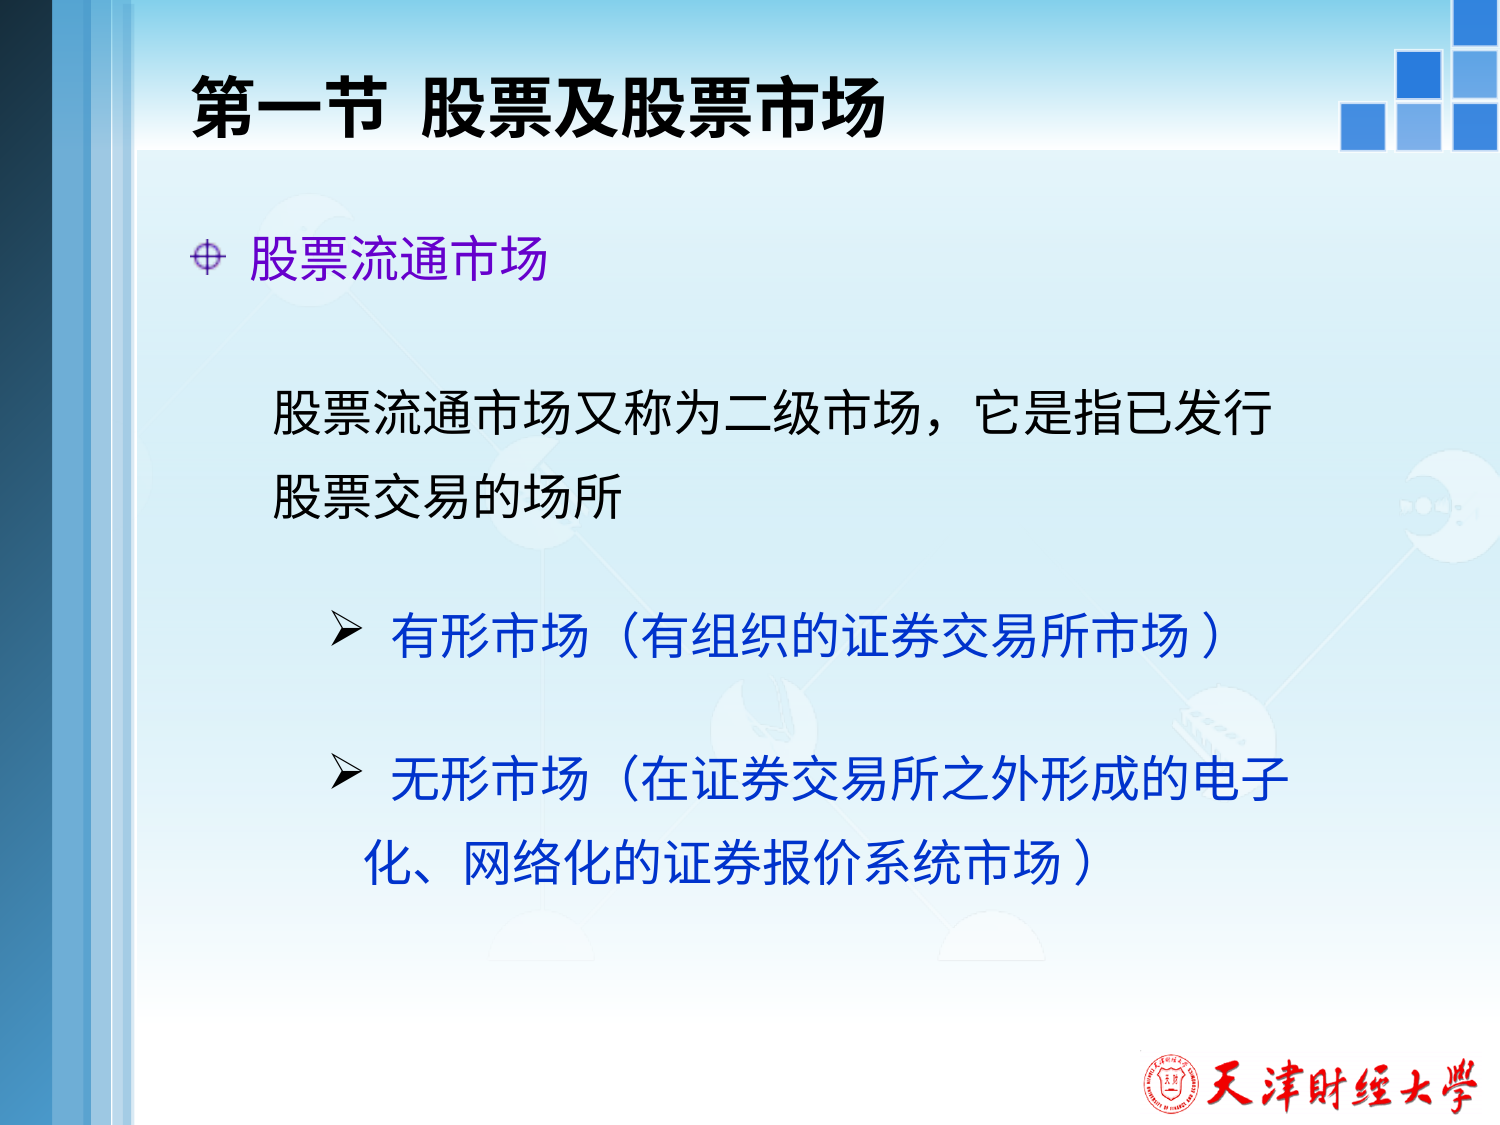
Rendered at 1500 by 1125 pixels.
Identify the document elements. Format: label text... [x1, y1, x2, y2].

title 第一节 股票及股票市场 [174, 75, 1175, 138]
text_box 股票流通市场又称为二级市场，它是指已发行股票交易的场所 [258, 349, 1333, 533]
text_box 股票流通市场 [175, 219, 565, 295]
text_box 无形市场（在证券交易所之外形成的电子化、网络化的证券报价系统市场 ） [312, 716, 1350, 899]
picture [132, 150, 1500, 965]
picture [1131, 1049, 1500, 1119]
text_box 有形市场（有组织的证券交易所市场 ） [312, 597, 1388, 673]
